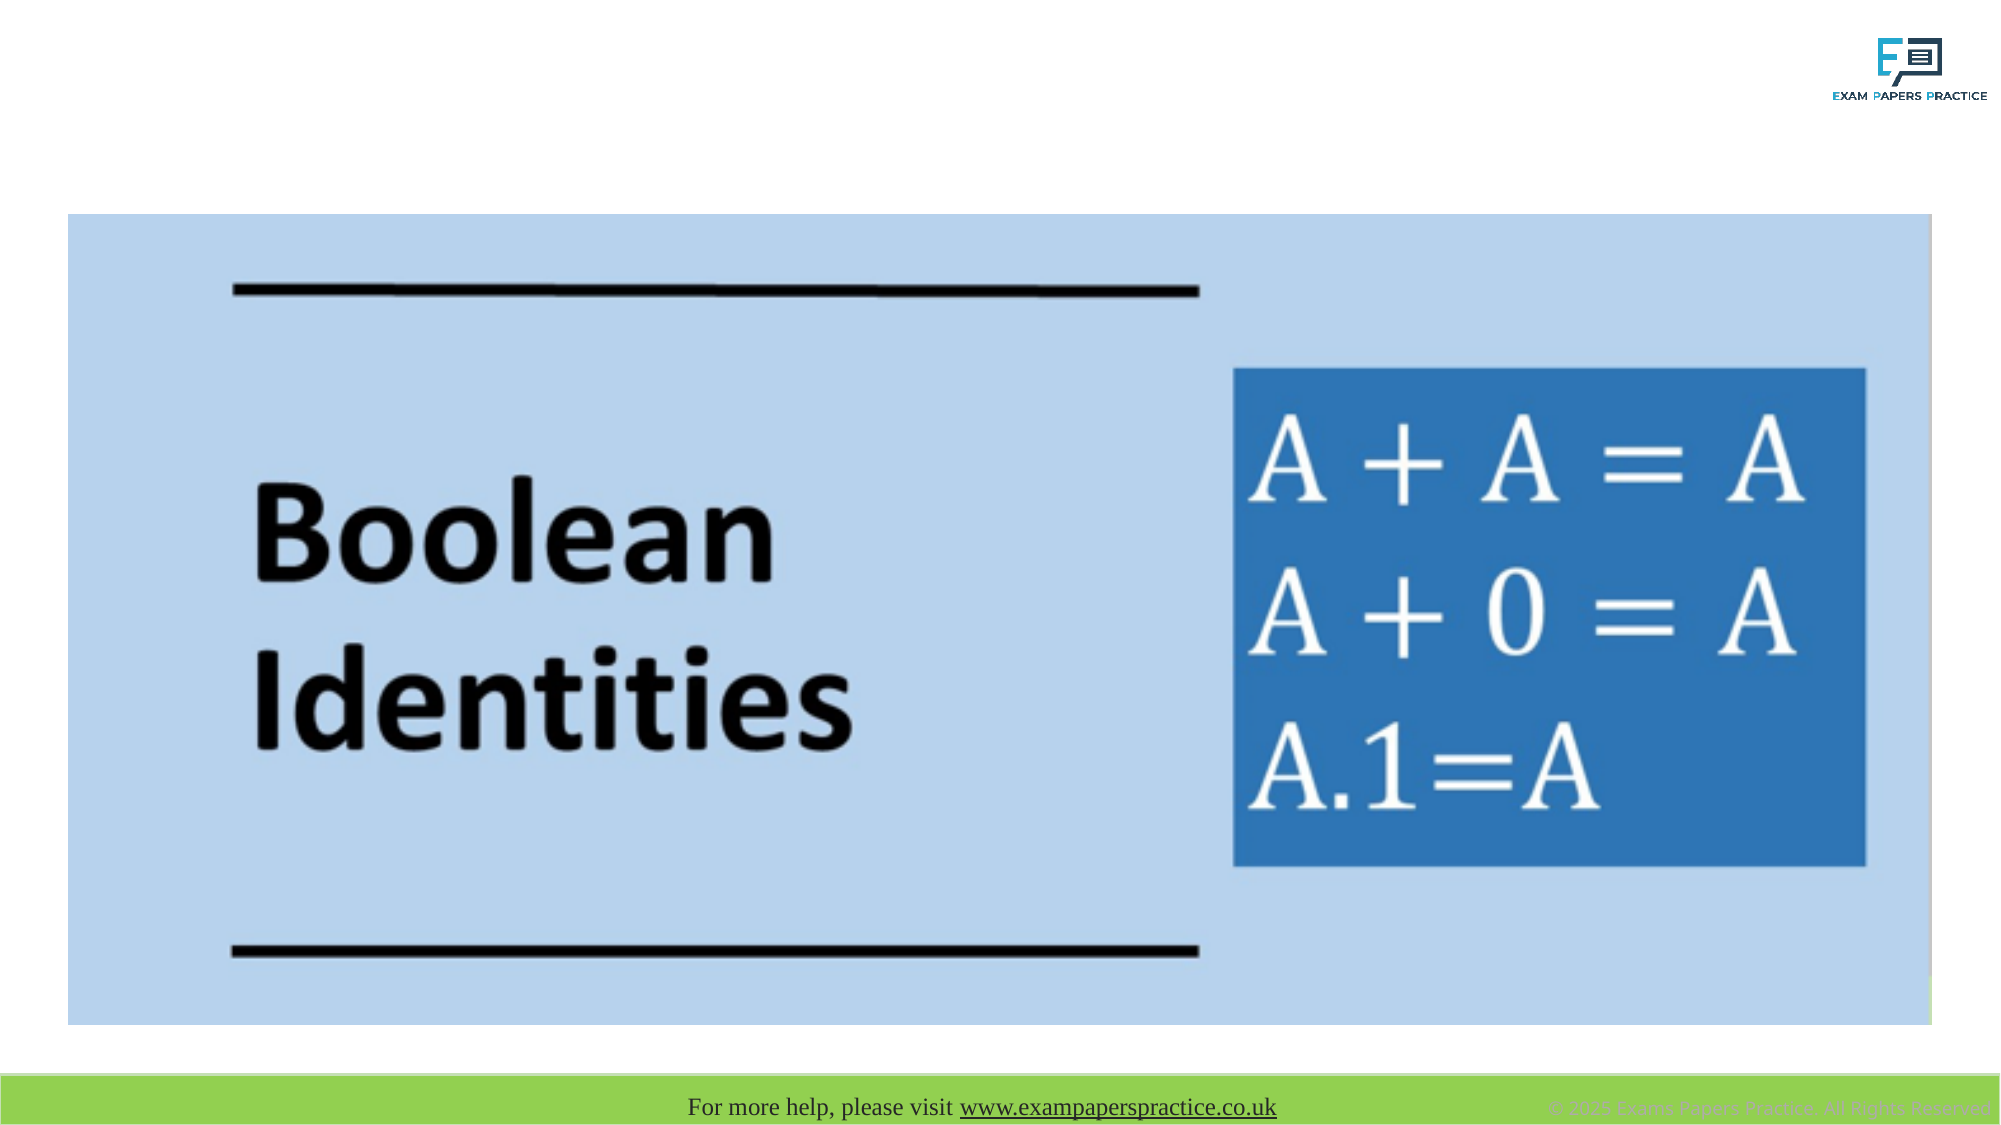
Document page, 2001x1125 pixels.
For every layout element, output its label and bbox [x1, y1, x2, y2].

picture [68, 214, 1932, 1025]
